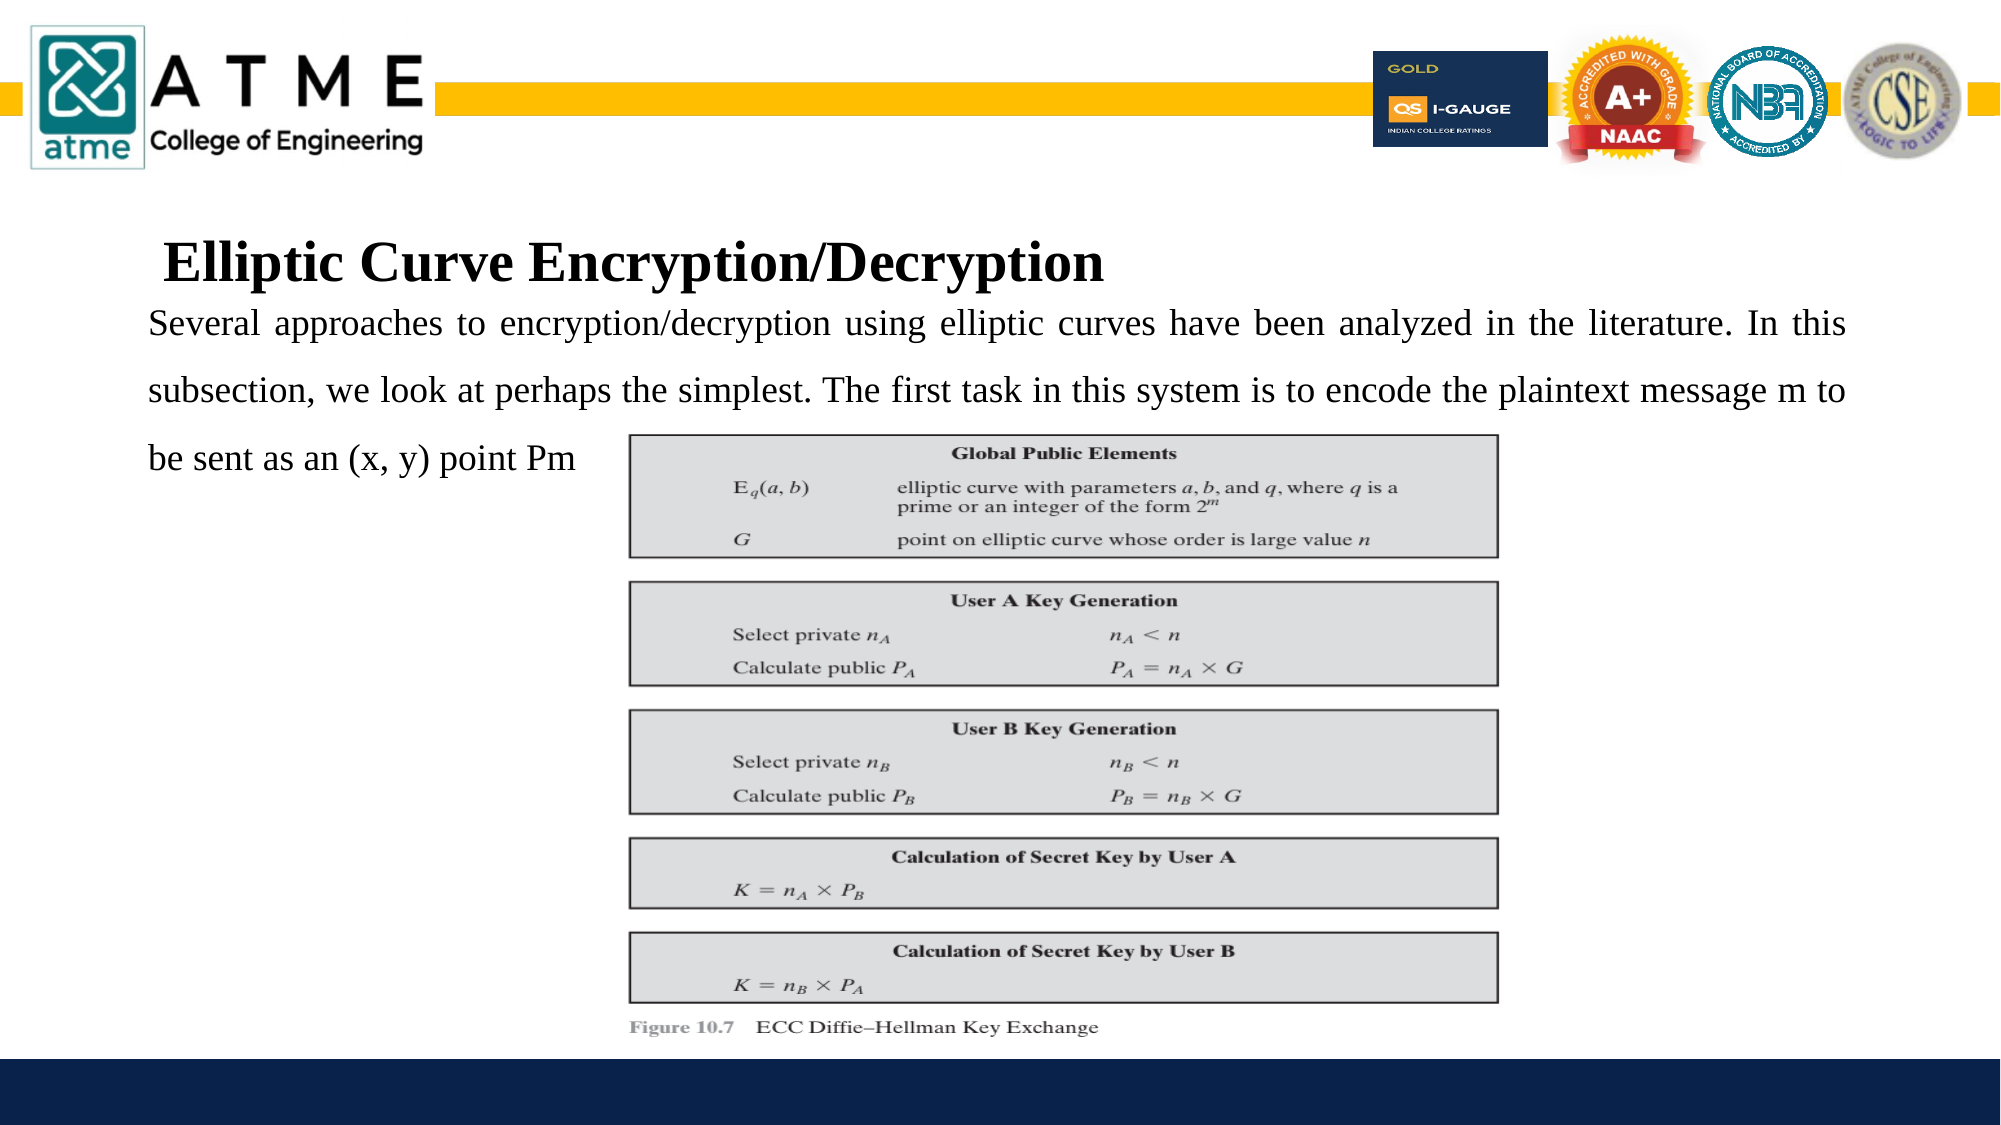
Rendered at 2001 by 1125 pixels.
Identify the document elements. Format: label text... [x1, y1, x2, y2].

picture [22, 15, 435, 178]
text_box Several approaches to encryption/decryption using elliptic curves have been analyzed in the literature. In this subsection, we look at perhaps the simplest. The first task in this system is to encode the plaintext message m to be sent as an (x, y) point Pm [133, 267, 1864, 486]
text_box Elliptic Curve Encryption/Decryption [148, 216, 1150, 267]
picture [1840, 26, 1968, 176]
picture [0, 1059, 2001, 1125]
picture [607, 421, 1525, 1052]
picture [1373, 20, 1828, 180]
